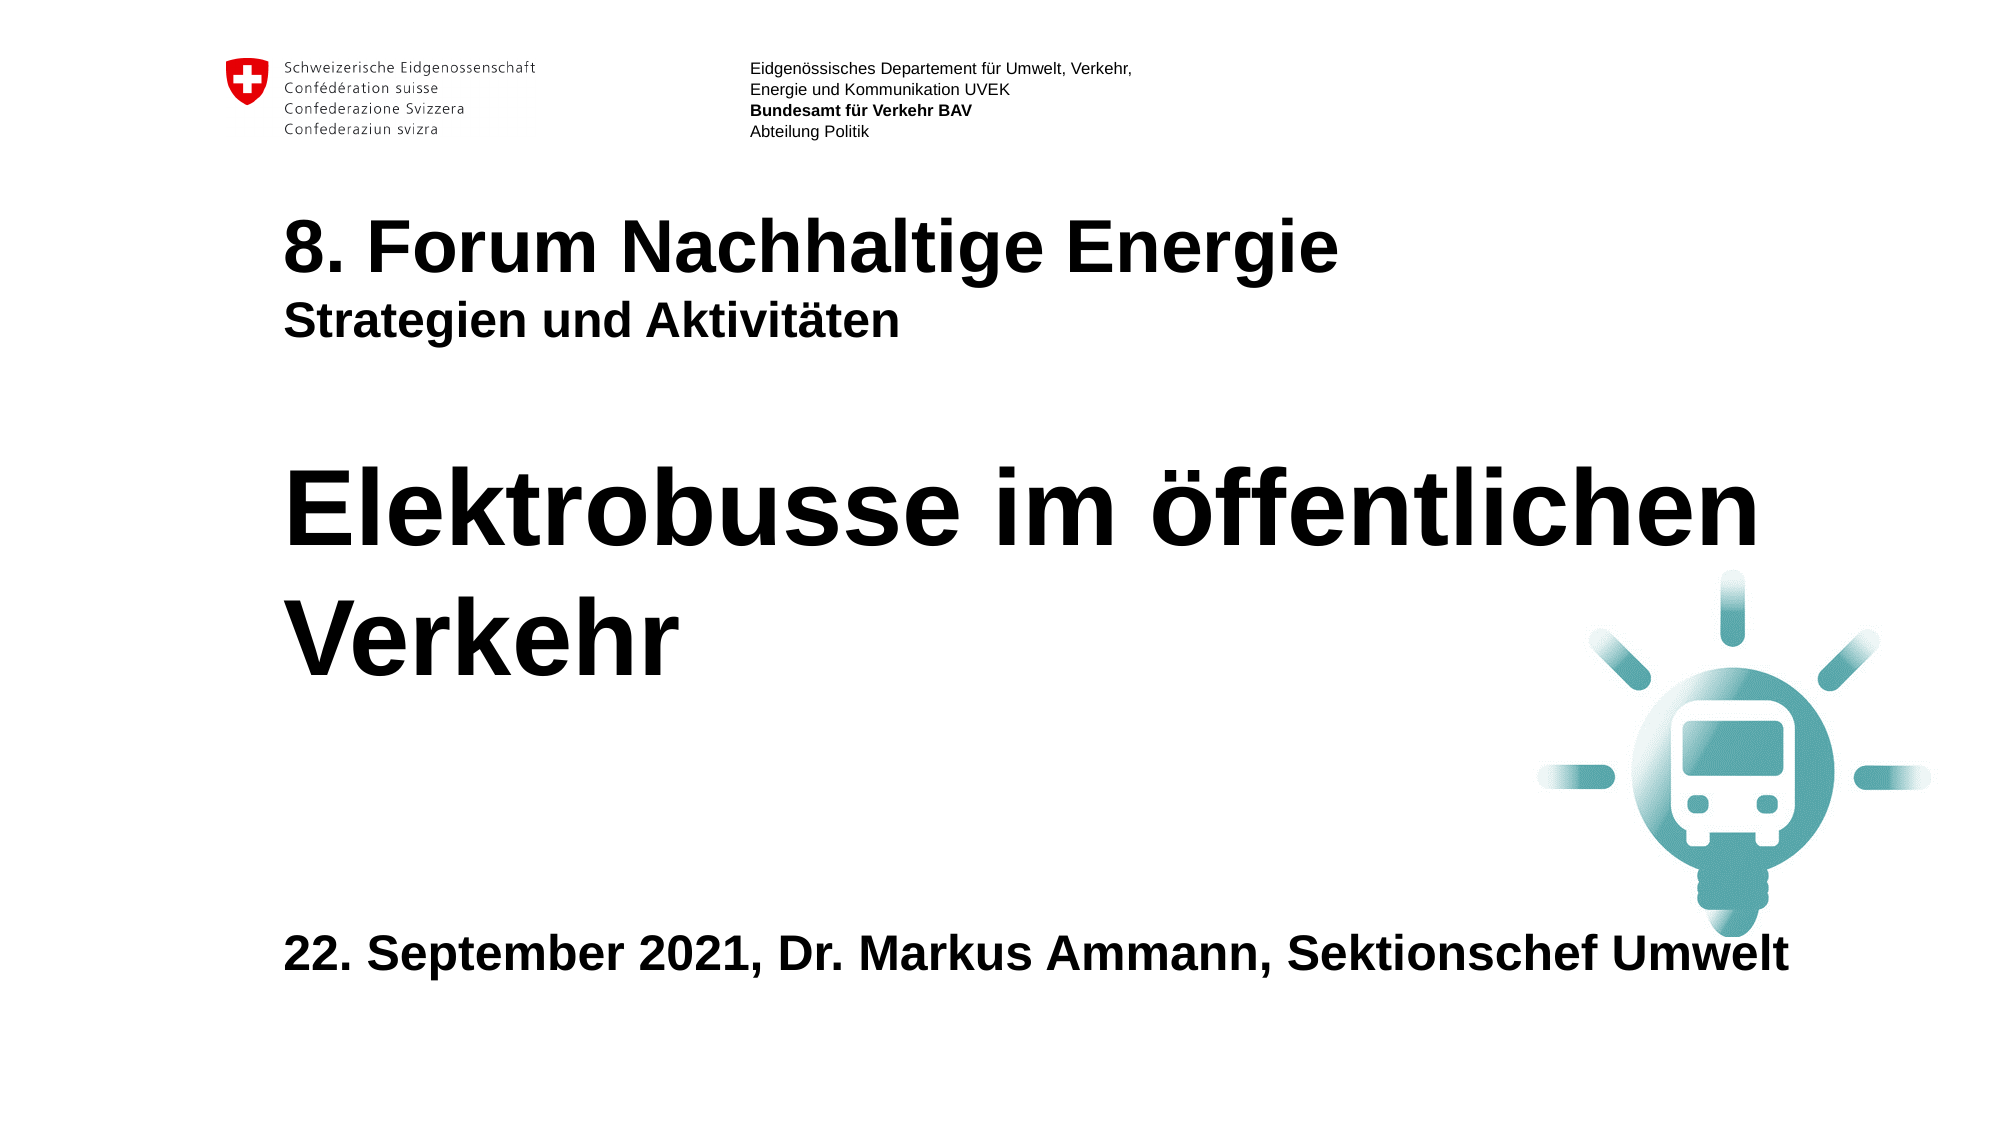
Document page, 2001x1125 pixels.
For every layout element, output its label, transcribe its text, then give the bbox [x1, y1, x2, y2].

picture [226, 58, 536, 137]
picture [1532, 568, 1942, 946]
title 8. Forum Nachhaltige Energie Strategien und Aktivitäten Elektrobusse im öffentlichen Verkehr [283, 197, 1854, 797]
text_box 22. September 2021, Dr. Markus Ammann, Sektionschef Umwelt [283, 913, 1854, 1021]
